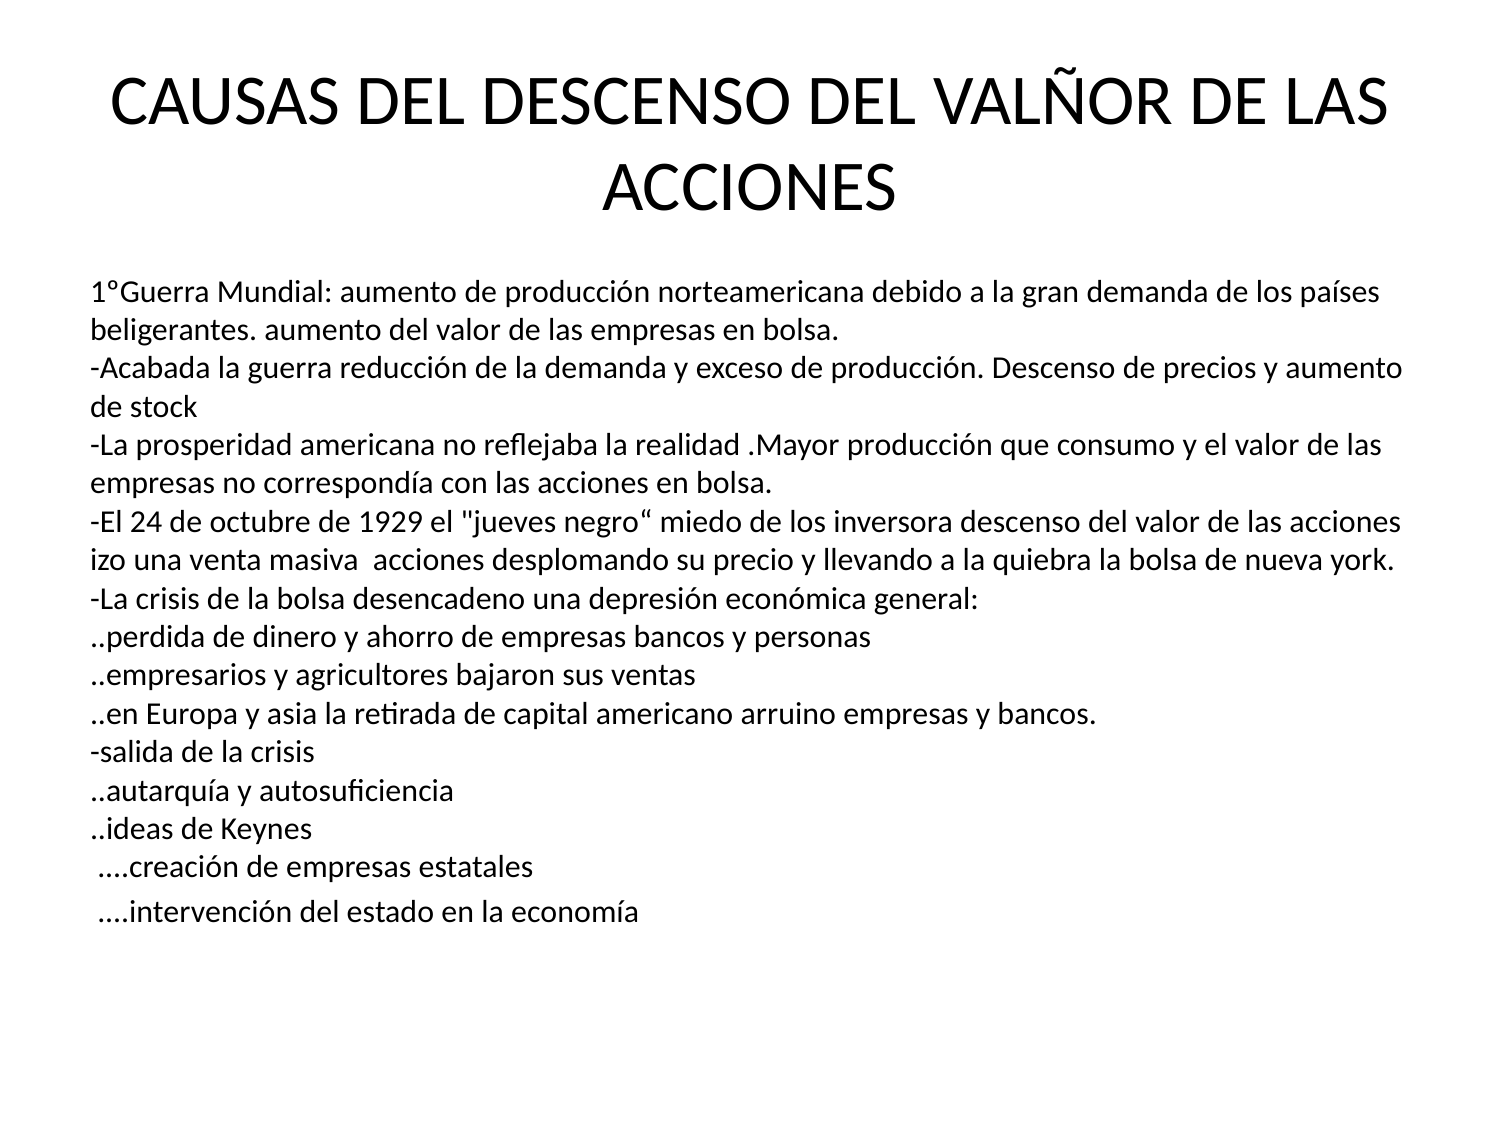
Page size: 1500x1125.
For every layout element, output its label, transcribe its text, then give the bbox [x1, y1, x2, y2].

title CAUSAS DEL DESCENSO DEL VALÑOR DE LAS ACCIONES [75, 45, 1425, 233]
list 1ºGuerra Mundial: aumento de producción norteamericana debido a la gran demanda de los países beligerantes. aumento del valor de las empresas en bolsa. -Acabada la guerra reducción de la demanda y exceso de producción. Descenso de precios y aumento de stock -La prosperidad americana no reflejaba la realidad .Mayor producción que consumo y el valor de las empresas no correspondía con las acciones en bolsa. -El 24 de octubre de 1929 el "jueves negro“ miedo de los inversora descenso del valor de las acciones izo una venta masiva acciones desplomando su precio y llevando a la quiebra la bolsa de nueva york. -La crisis de la bolsa desencadeno una depresión económica general: ..perdida de dinero y ahorro de empresas bancos y personas ..empresarios y agricultores bajaron sus ventas ..en Europa y asia la retirada de capital americano arruino empresas y bancos. -salida de la crisis ..autarquía y autosuficiencia ..ideas de Keynes ....creación de empresas estatales ....intervención del estado en la economía [75, 262, 1425, 1005]
